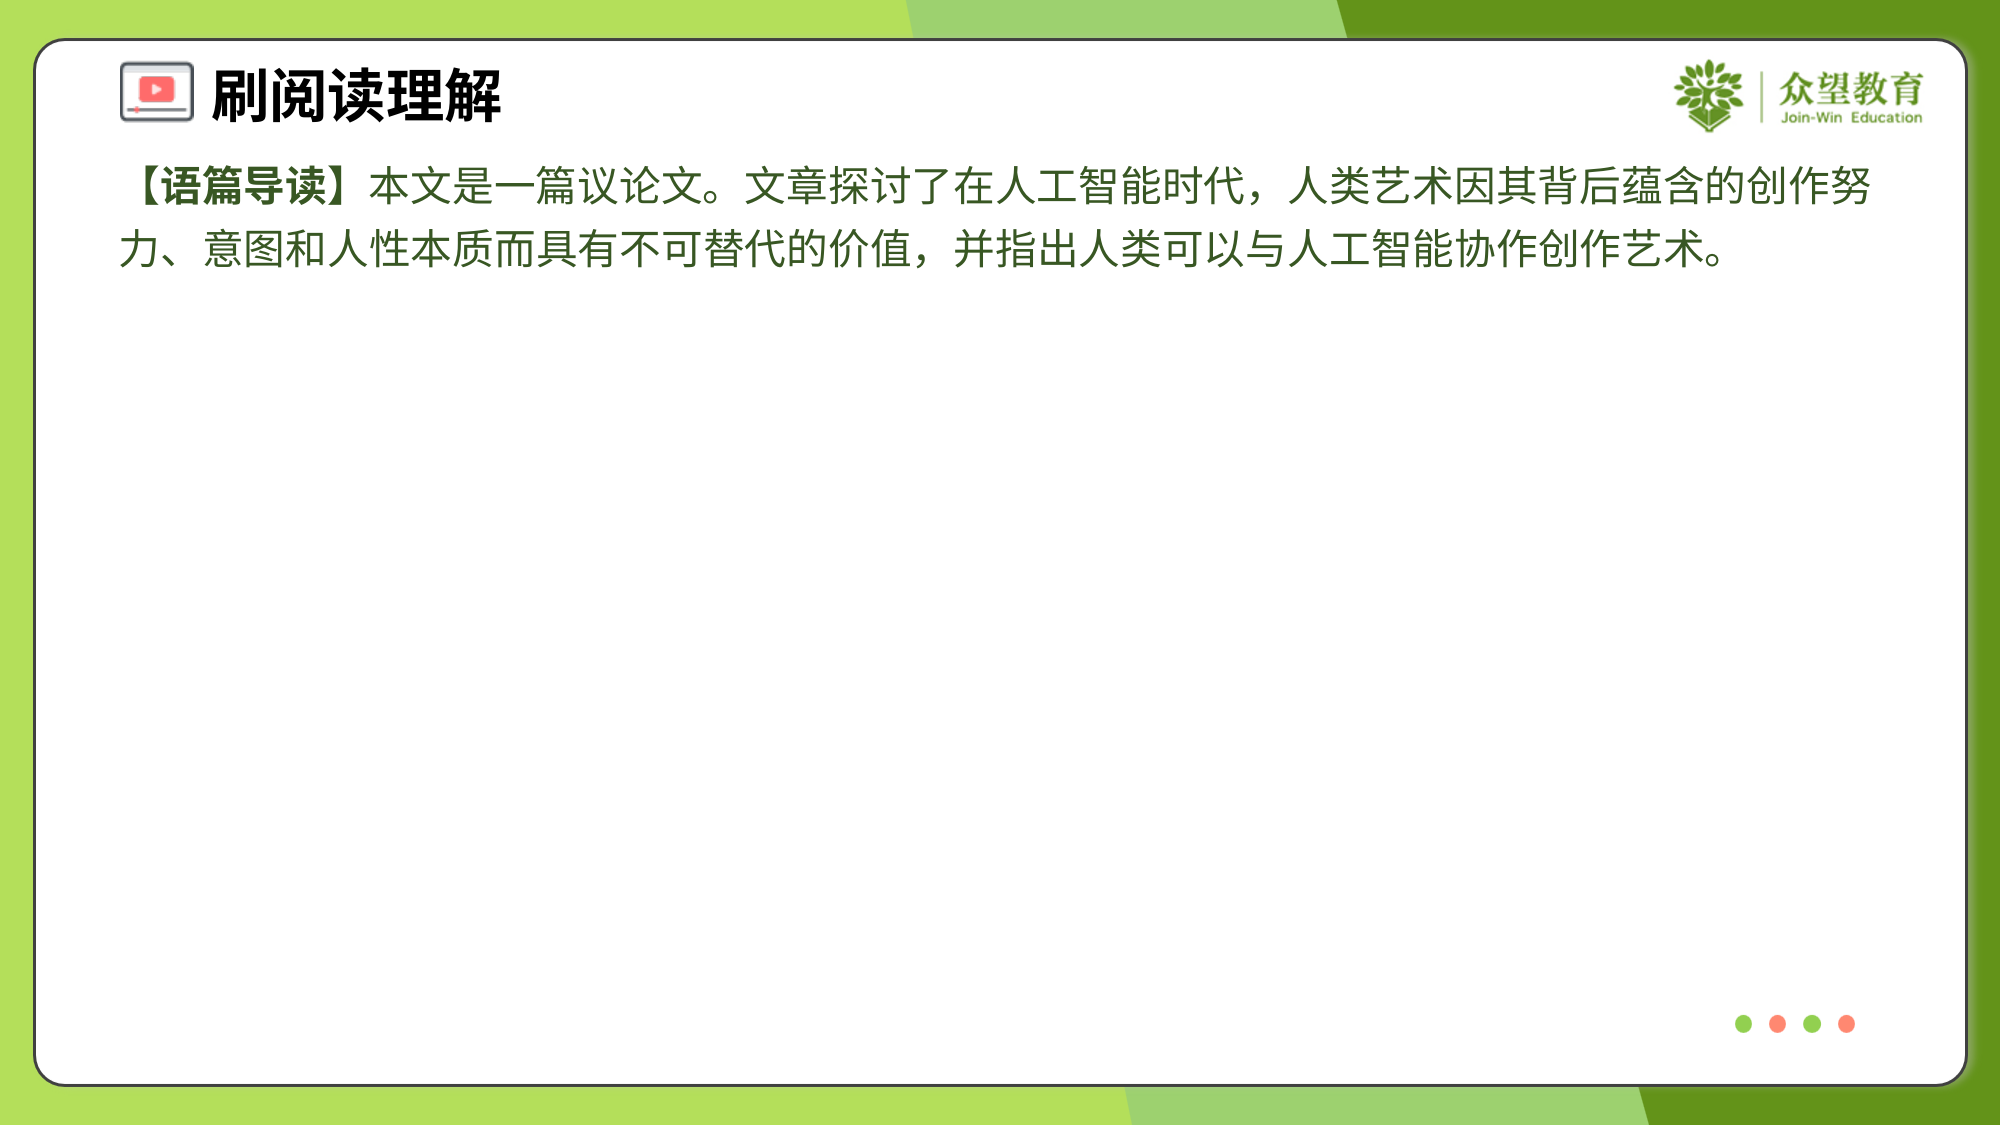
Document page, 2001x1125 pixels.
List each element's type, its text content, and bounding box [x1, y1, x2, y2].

text_box 【语篇导读】本文是一篇议论文。文章探讨了在人工智能时代，人类艺术因其背后蕴含的创作努力、意图和人性本质而具有不可替代的价值，并指出人类可以与人工智能协作创作艺术。 [118, 147, 1883, 268]
picture [0, 0, 2000, 1125]
